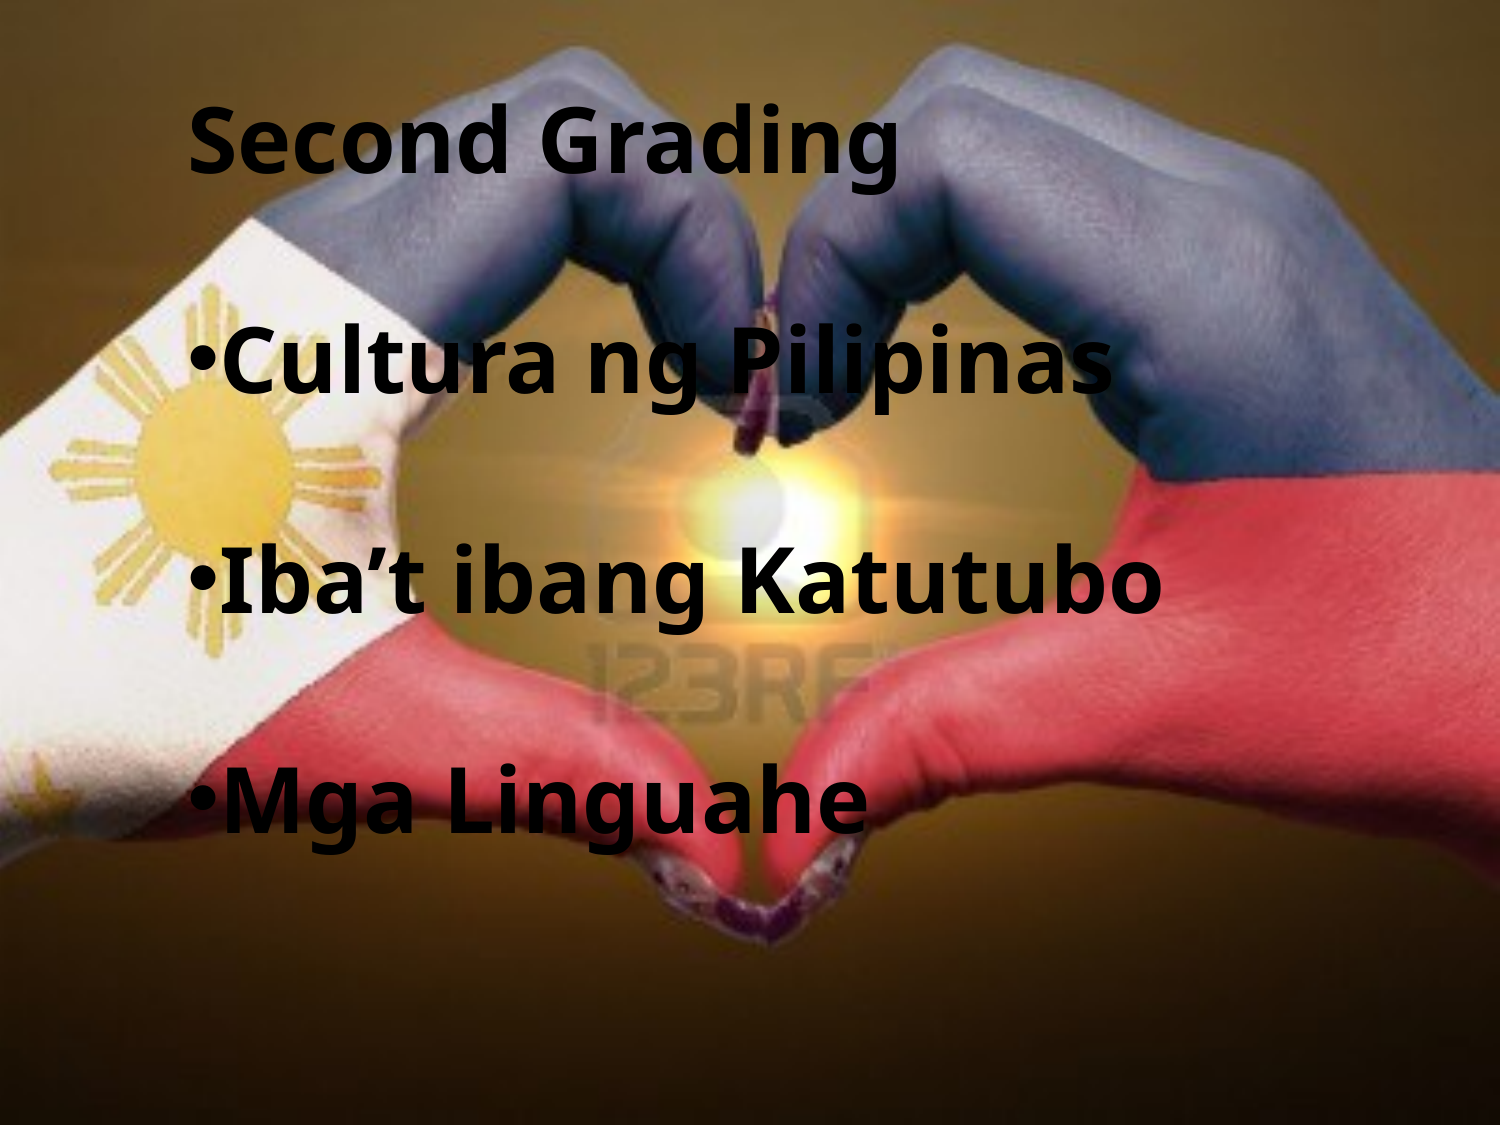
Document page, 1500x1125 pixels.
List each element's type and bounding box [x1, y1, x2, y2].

list [0, 0, 1500, 1125]
